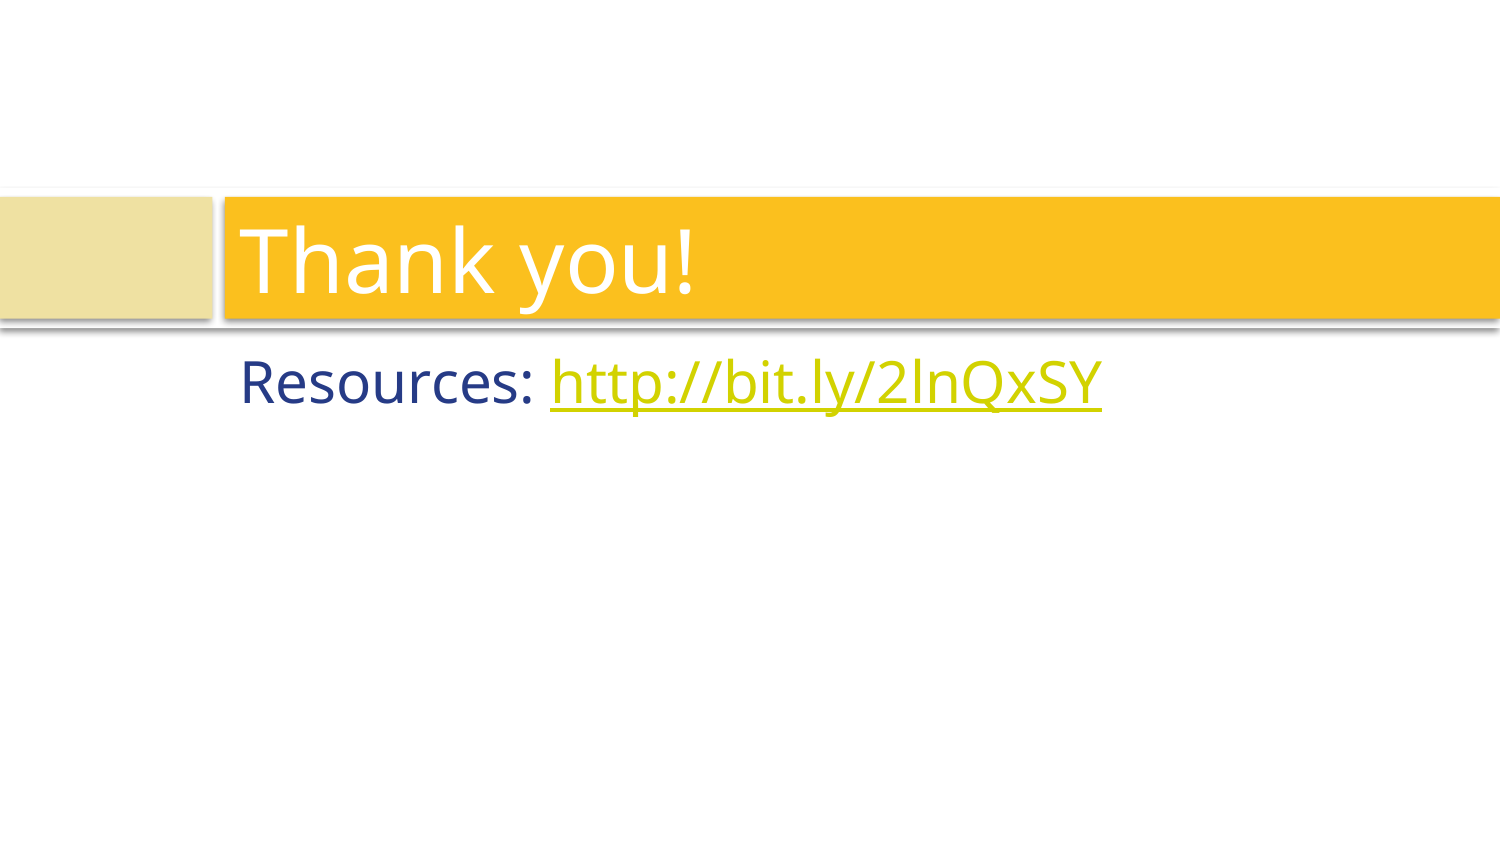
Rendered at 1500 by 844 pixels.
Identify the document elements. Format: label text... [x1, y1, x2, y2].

title Thank you! [225, 196, 1475, 319]
list Resources: http://bit.ly/2lnQxSY [225, 337, 1394, 544]
